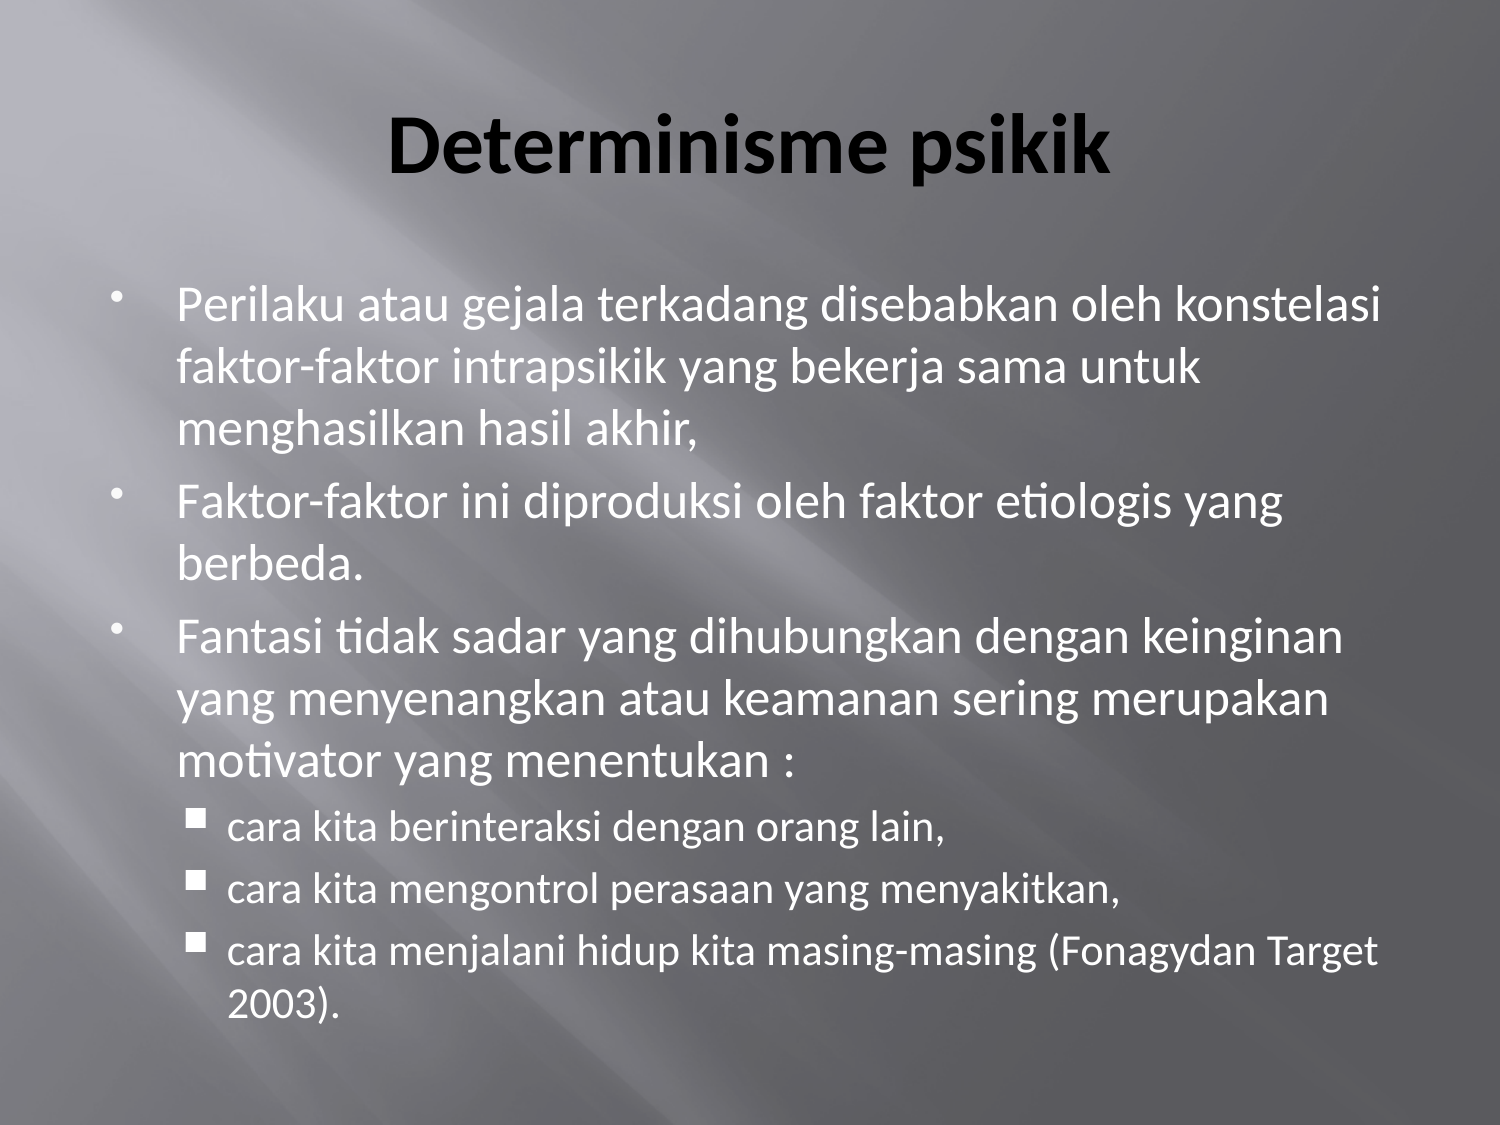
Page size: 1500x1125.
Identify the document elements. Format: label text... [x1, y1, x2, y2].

list Perilaku atau gejala terkadang disebabkan oleh konstelasi faktor-faktor intrapsikik yang bekerja sama untuk menghasilkan hasil akhir, Faktor-faktor ini diproduksi oleh faktor etiologis yang berbeda. Fantasi tidak sadar yang dihubungkan dengan keinginan yang menyenangkan atau keamanan sering merupakan motivator yang menentukan : cara kita berinteraksi dengan orang lain, cara kita mengontrol perasaan yang menyakitkan, cara kita menjalani hidup kita masing-masing (Fonagydan Target 2003). [75, 262, 1425, 1035]
title Determinisme psikik [75, 45, 1425, 233]
